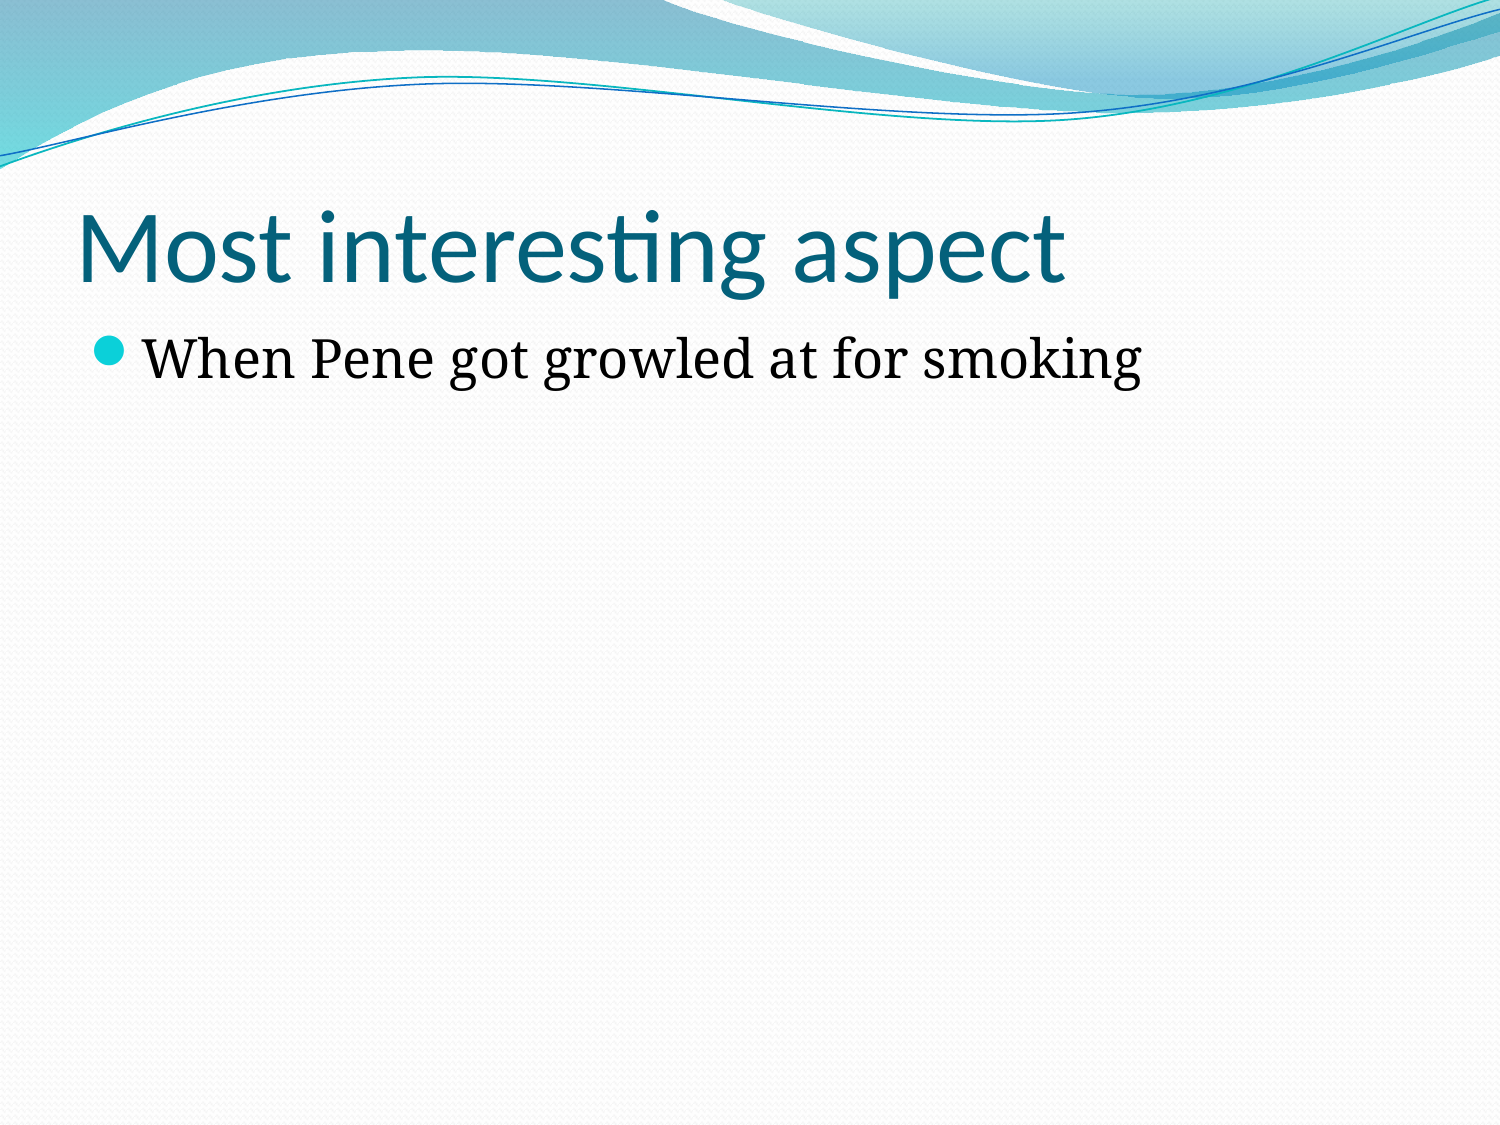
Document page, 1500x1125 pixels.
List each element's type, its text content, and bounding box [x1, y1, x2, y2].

list When Pene got growled at for smoking [75, 317, 1425, 1038]
title Most interesting aspect [75, 115, 1425, 303]
